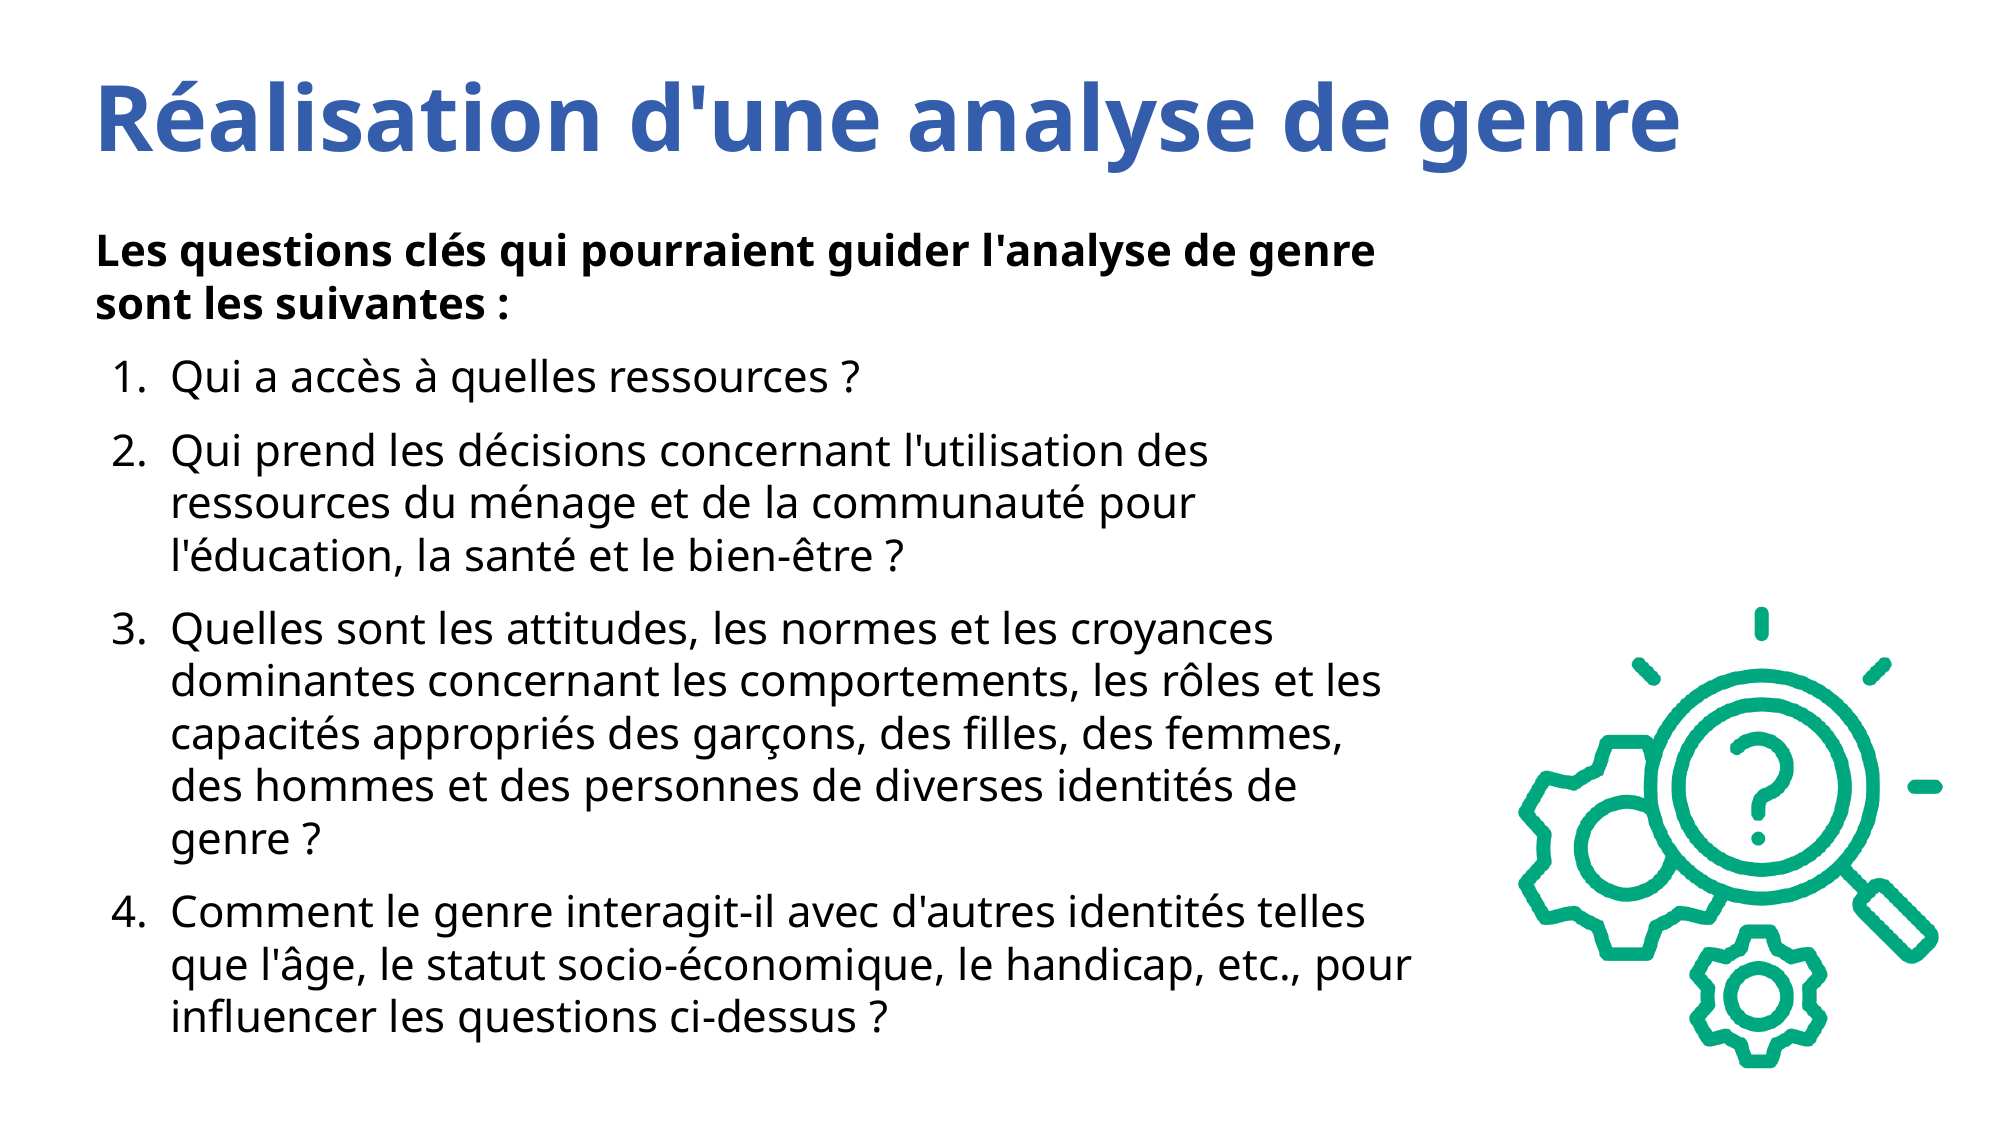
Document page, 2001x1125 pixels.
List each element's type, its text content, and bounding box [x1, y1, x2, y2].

picture [1513, 590, 1957, 1093]
list Les questions clés qui pourraient guider l'analyse de genre sont les suivantes : Qui a accès à quelles ressources ? Qui prend les décisions concernant l'utilisation des ressources du ménage et de la communauté pour l'éducation, la santé et le bien-être ? Quelles sont les attitudes, les normes et les croyances dominantes concernant les comportements, les rôles et les capacités appropriés des garçons, des filles, des femmes, des hommes et des personnes de diverses identités de genre ? Comment le genre interagit-il avec d'autres identités telles que l'âge, le statut socio-économique, le handicap, etc., pour influencer les questions ci-dessus ? [95, 223, 1426, 971]
title Réalisation d'une analyse de genre [93, 59, 1957, 186]
